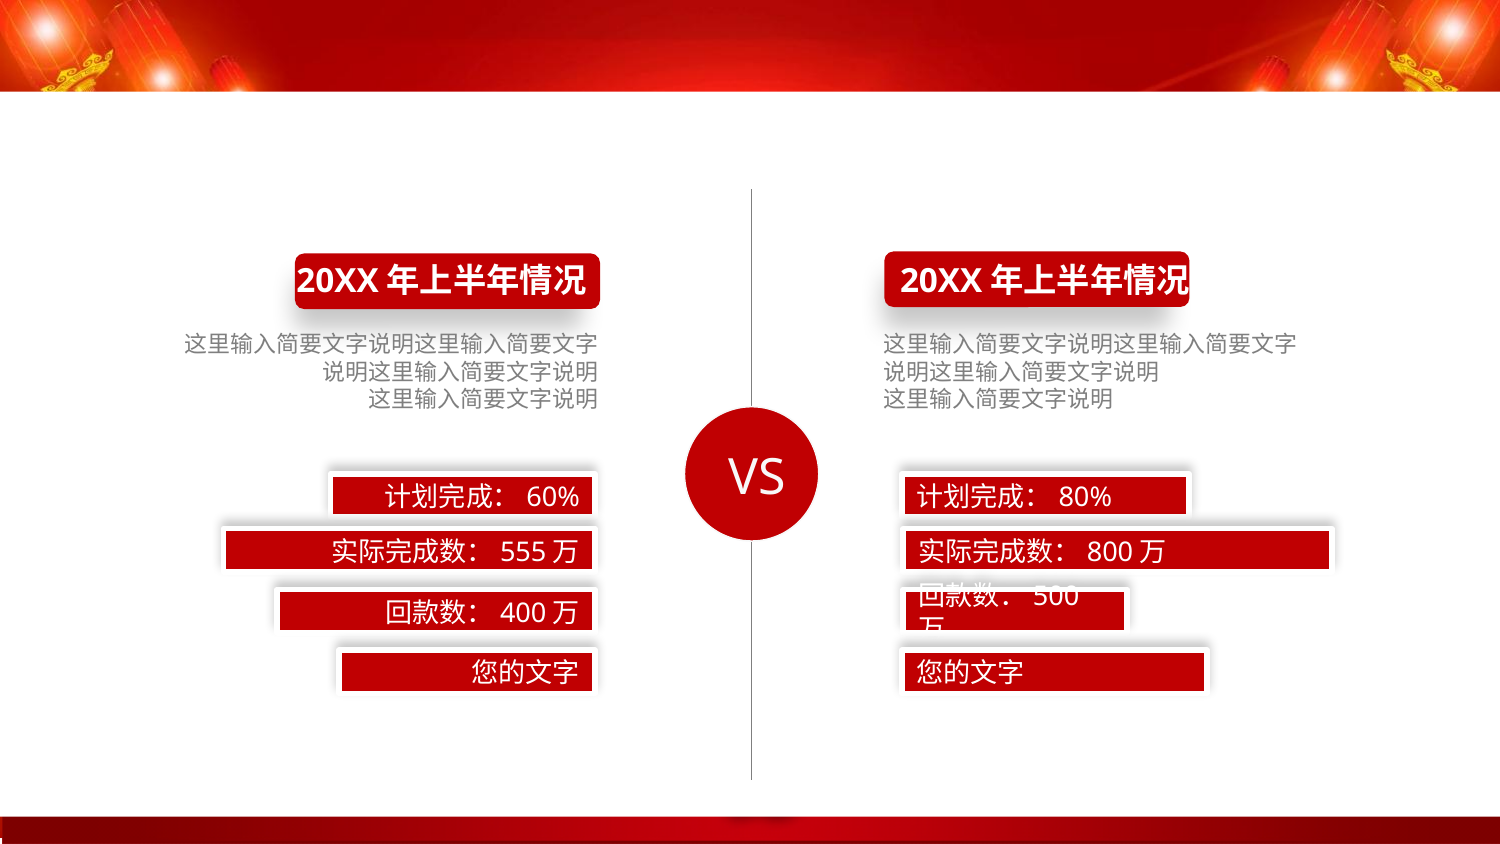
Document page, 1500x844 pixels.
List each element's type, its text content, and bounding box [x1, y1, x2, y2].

text_box 计划完成：60% [330, 473, 596, 518]
text_box 计划完成：80% [901, 473, 1190, 518]
picture [0, 0, 1500, 91]
text_box 这里输入简要文字说明这里输入简要文字说明这里输入简要文字说明 这里输入简要文字说明 [868, 322, 1317, 420]
text_box 您的文字 [901, 649, 1208, 694]
picture [0, 817, 1500, 844]
text_box 实际完成数：800万 [902, 528, 1333, 573]
text_box 回款数：500万 [902, 589, 1128, 634]
text_box 这里输入简要文字说明这里输入简要文字说明这里输入简要文字说明 这里输入简要文字说明 [165, 322, 614, 420]
text_box 实际完成数：555万 [223, 528, 596, 573]
text_box [684, 406, 819, 542]
text_box 您的文字 [338, 649, 596, 694]
text_box 回款数：400万 [276, 589, 596, 634]
text_box 20XX年上半年情况 [884, 251, 1206, 307]
text_box [295, 307, 600, 312]
text_box 20XX年上半年情况 [281, 251, 602, 307]
text_box VS [713, 437, 801, 513]
